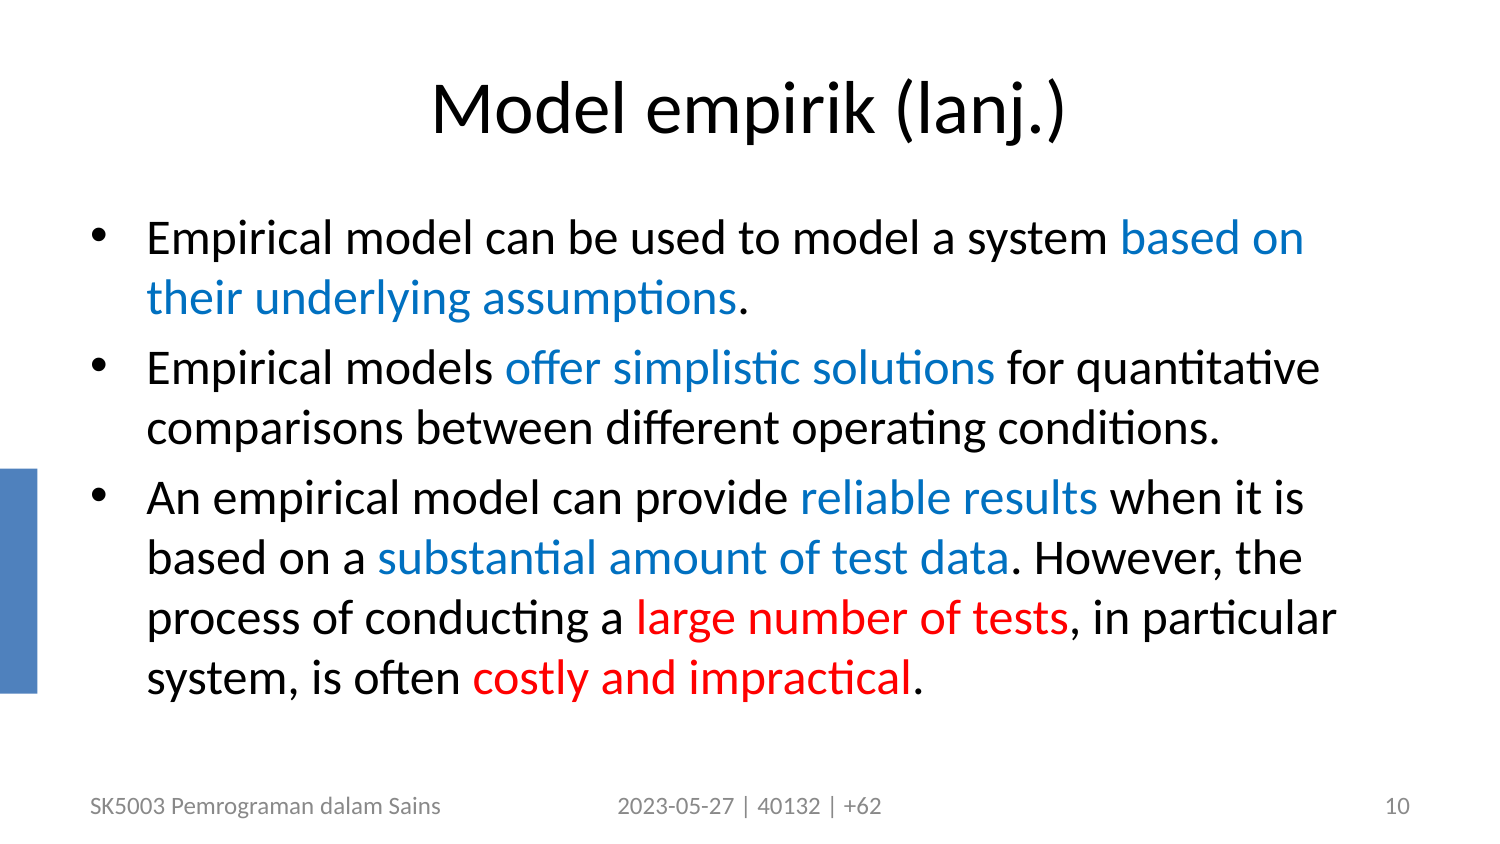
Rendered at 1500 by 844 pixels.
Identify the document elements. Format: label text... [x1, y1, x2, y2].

footer 2023-05-27 | 40132 | +62 [512, 782, 988, 827]
title Model empirik (lanj.) [74, 33, 1426, 175]
list Empirical model can be used to model a system based on their underlying assumptions. Empirical models offer simplistic solutions for quantitative comparisons between different operating conditions. An empirical model can provide reliable results when it is based on a substantial amount of test data. However, the process of conducting a large number of tests, in particular system, is often costly and impractical. [74, 196, 1426, 754]
slide_number 10 [1074, 782, 1425, 827]
slide_number SK5003 Pemrograman dalam Sains [75, 782, 463, 827]
